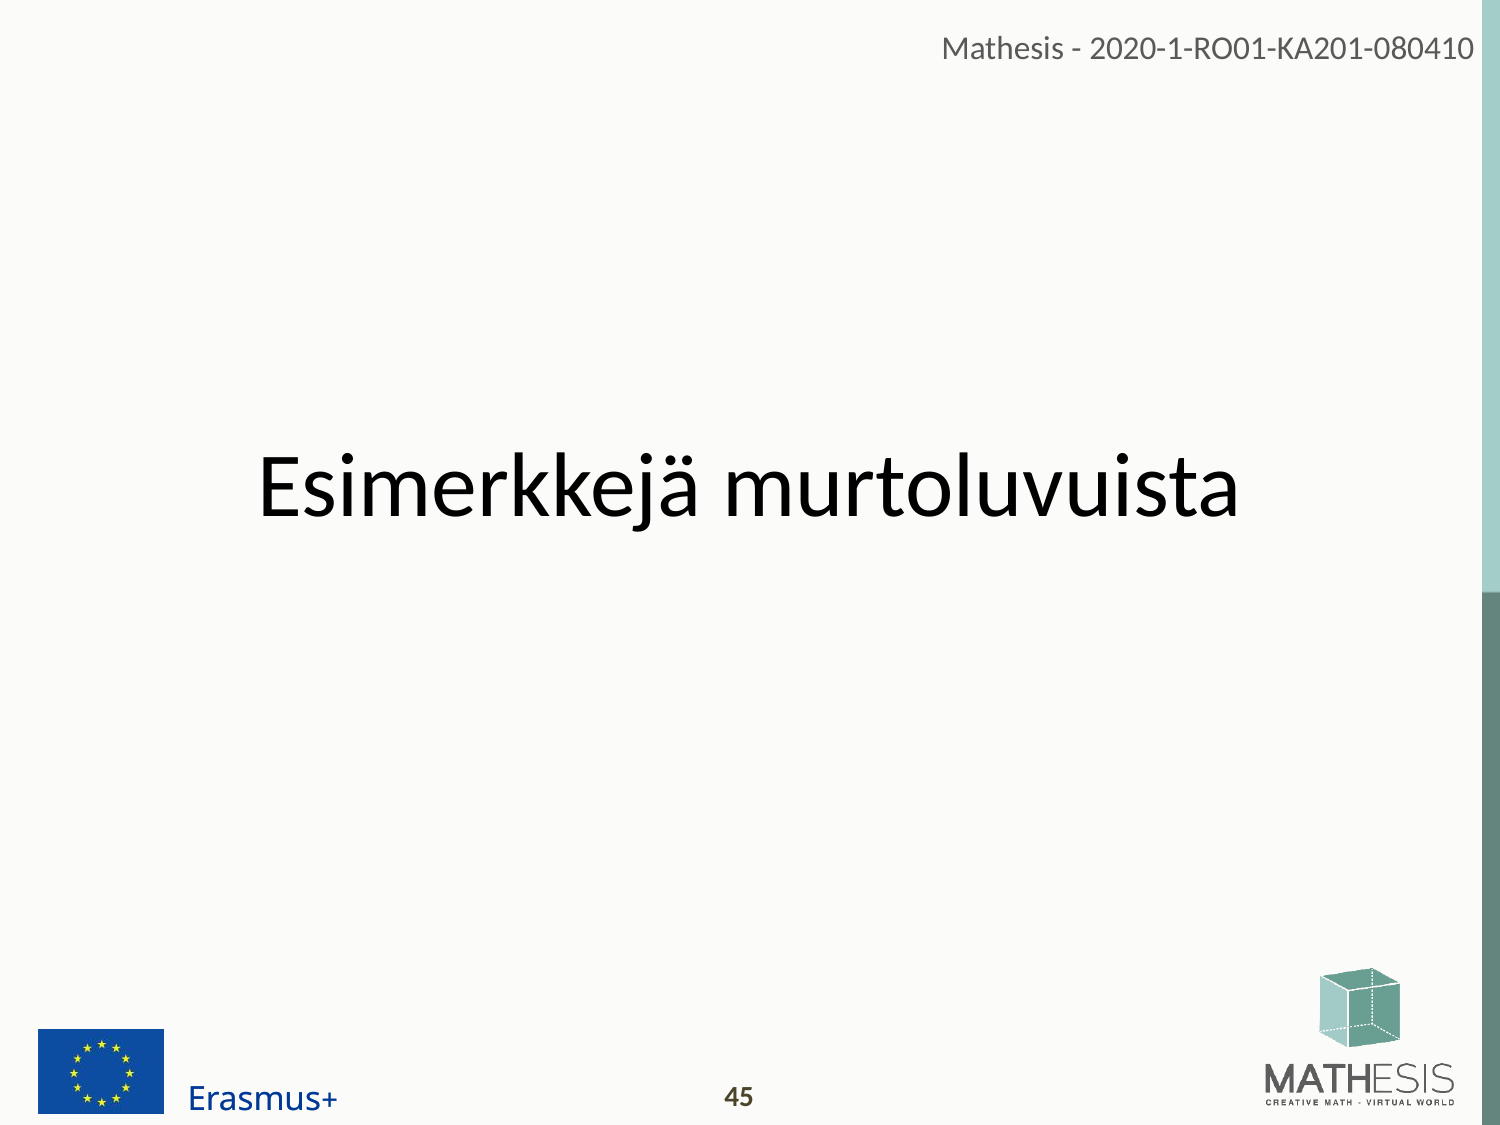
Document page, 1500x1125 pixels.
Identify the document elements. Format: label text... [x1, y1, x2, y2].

picture [38, 1029, 164, 1114]
title Esimerkkejä murtoluvuista [75, 417, 1425, 606]
